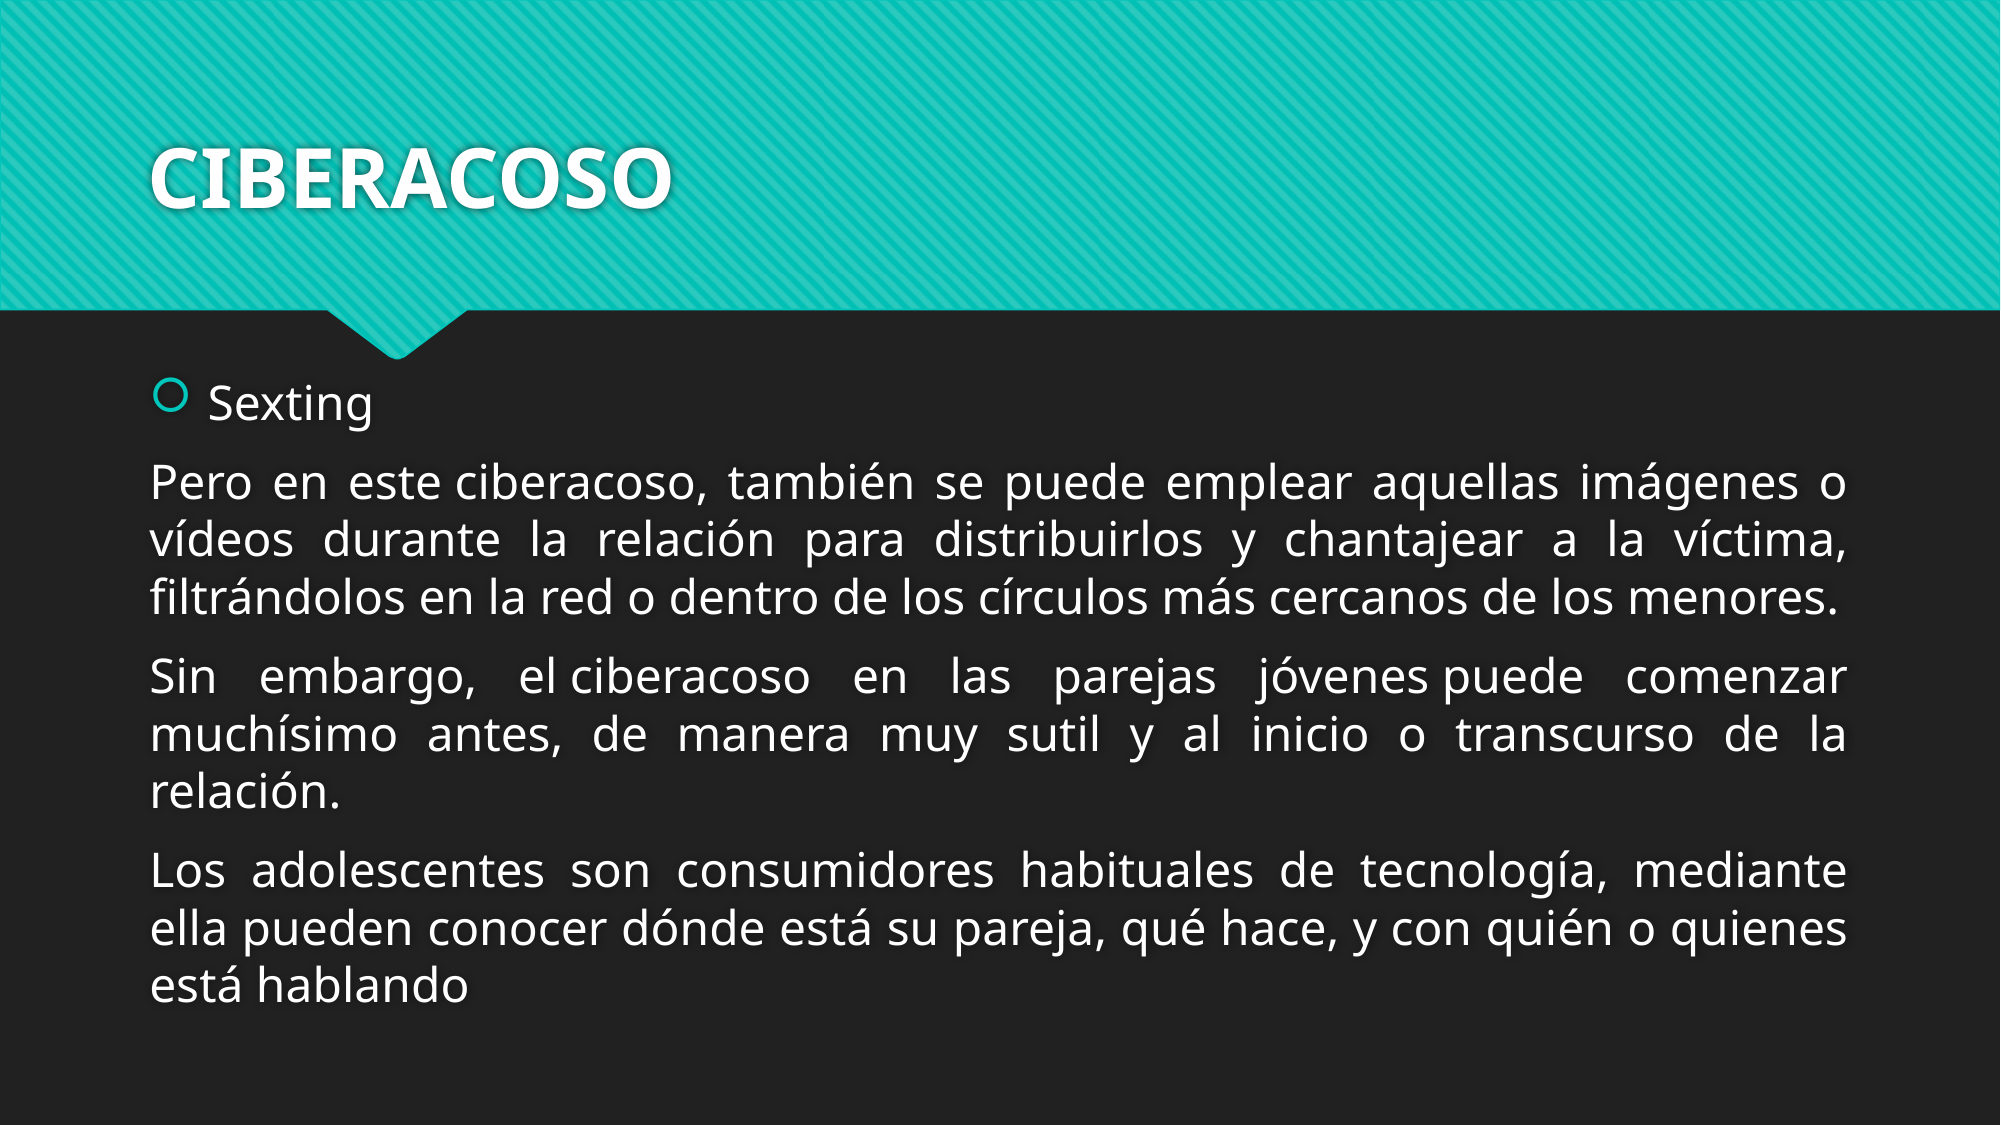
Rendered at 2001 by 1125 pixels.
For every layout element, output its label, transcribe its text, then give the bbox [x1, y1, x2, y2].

list Sexting Pero en este ciberacoso, también se puede emplear aquellas imágenes o vídeos durante la relación para distribuirlos y chantajear a la víctima, filtrándolos en la red o dentro de los círculos más cercanos de los menores. Sin embargo, el ciberacoso en las parejas jóvenes puede comenzar muchísimo antes, de manera muy sutil y al inicio o transcurso de la relación. Los adolescentes son consumidores habituales de tecnología, mediante ella pueden conocer dónde está su pareja, qué hace, y con quién o quienes está hablando [134, 364, 1866, 1052]
title CIBERACOSO [132, 73, 1868, 233]
